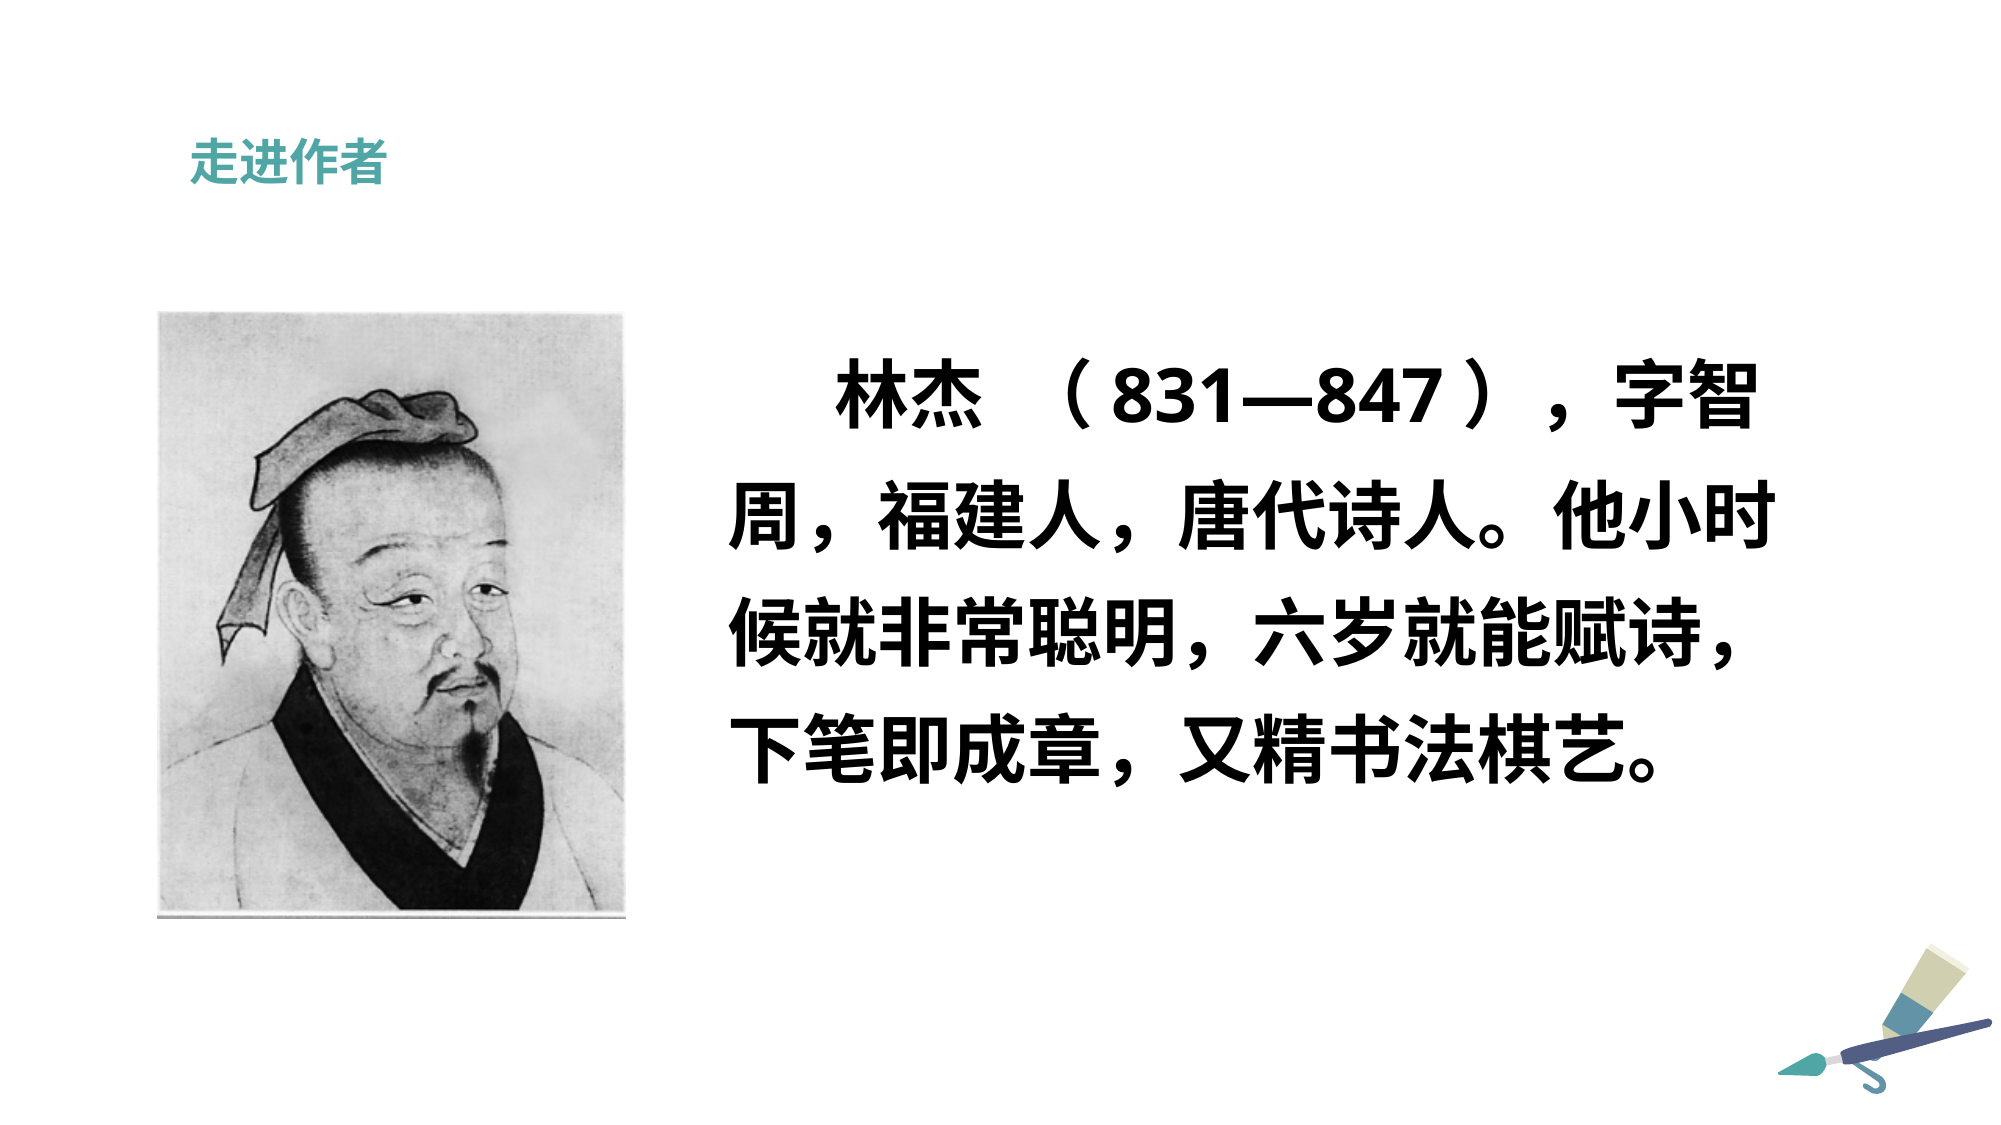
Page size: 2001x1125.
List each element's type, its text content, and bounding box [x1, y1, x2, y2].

text_box 林杰 （831—847），字智周，福建人，唐代诗人。他小时候就非常聪明，六岁就能赋诗，下笔即成章，又精书法棋艺。 [707, 285, 1856, 803]
picture [156, 311, 626, 919]
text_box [1811, 945, 1974, 1125]
text_box 走进作者 [174, 123, 405, 199]
